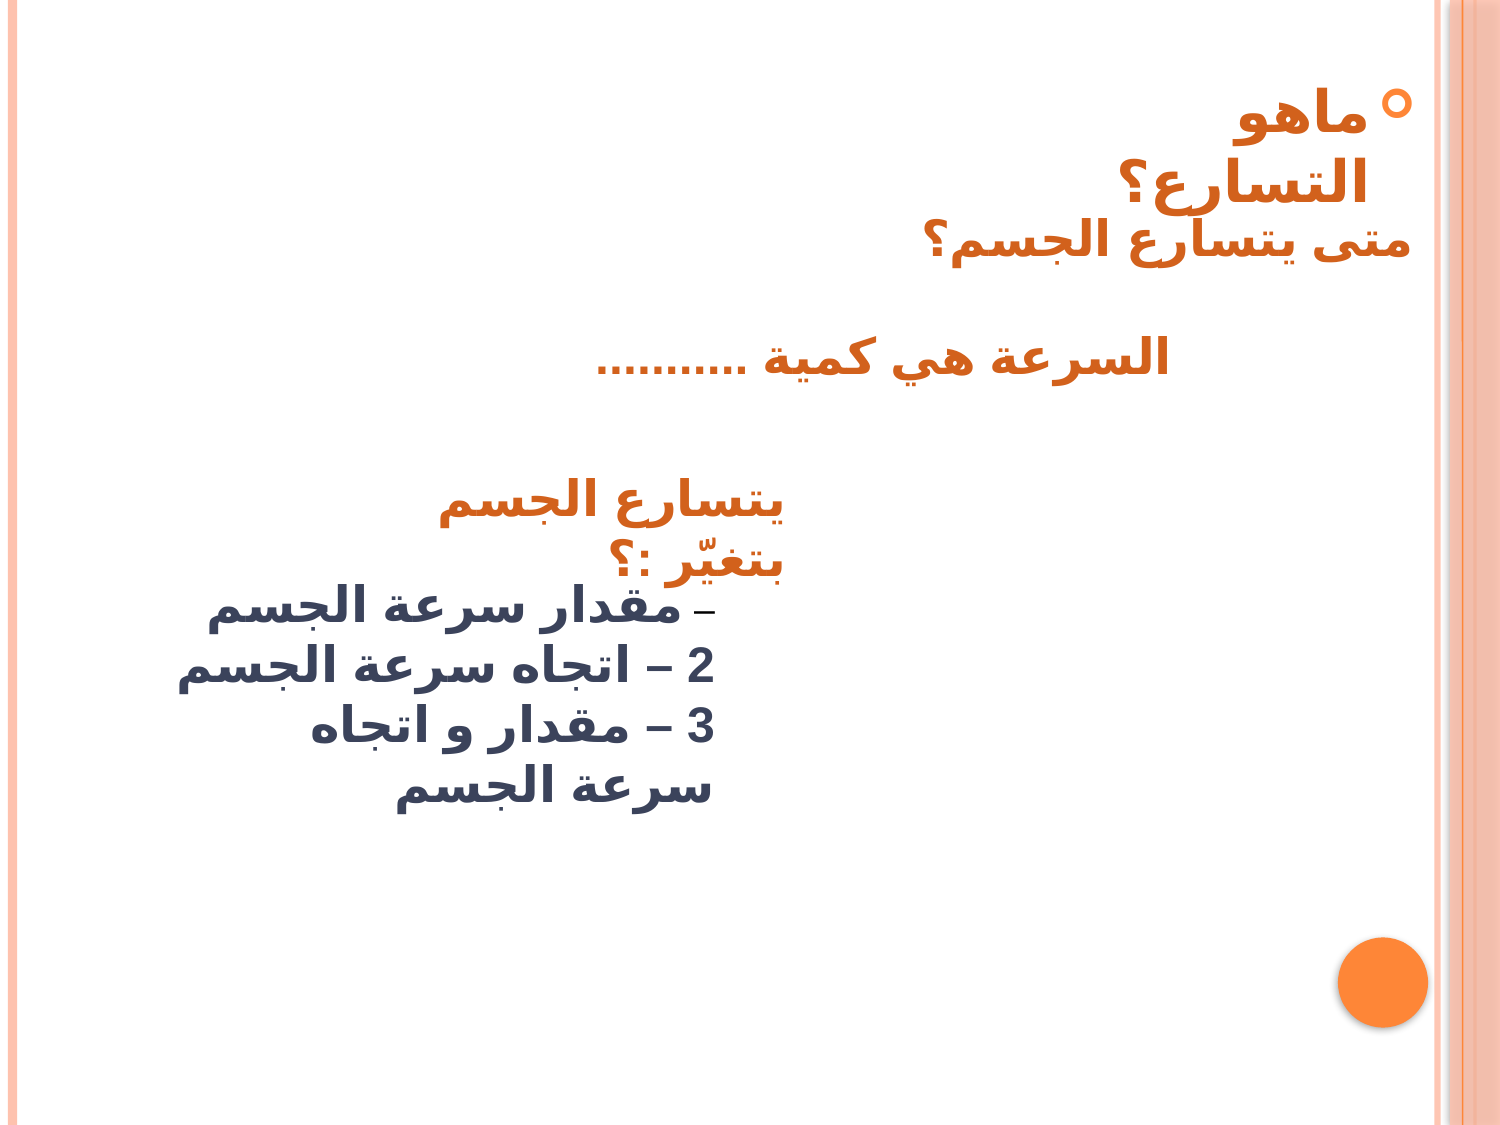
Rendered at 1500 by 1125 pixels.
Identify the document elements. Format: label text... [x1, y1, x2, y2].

text_box يتسارع الجسم بتغيّر :؟ [398, 459, 801, 655]
text_box – مقدار سرعة الجسم 2 – اتجاه سرعة الجسم 3 – مقدار و اتجاه سرعة الجسم [147, 565, 730, 941]
text_box متى يتسارع الجسم؟ [906, 199, 1429, 275]
text_box السرعة هي كمية ........... [580, 317, 1187, 393]
list ماهو التسارع؟ [1045, 66, 1431, 178]
